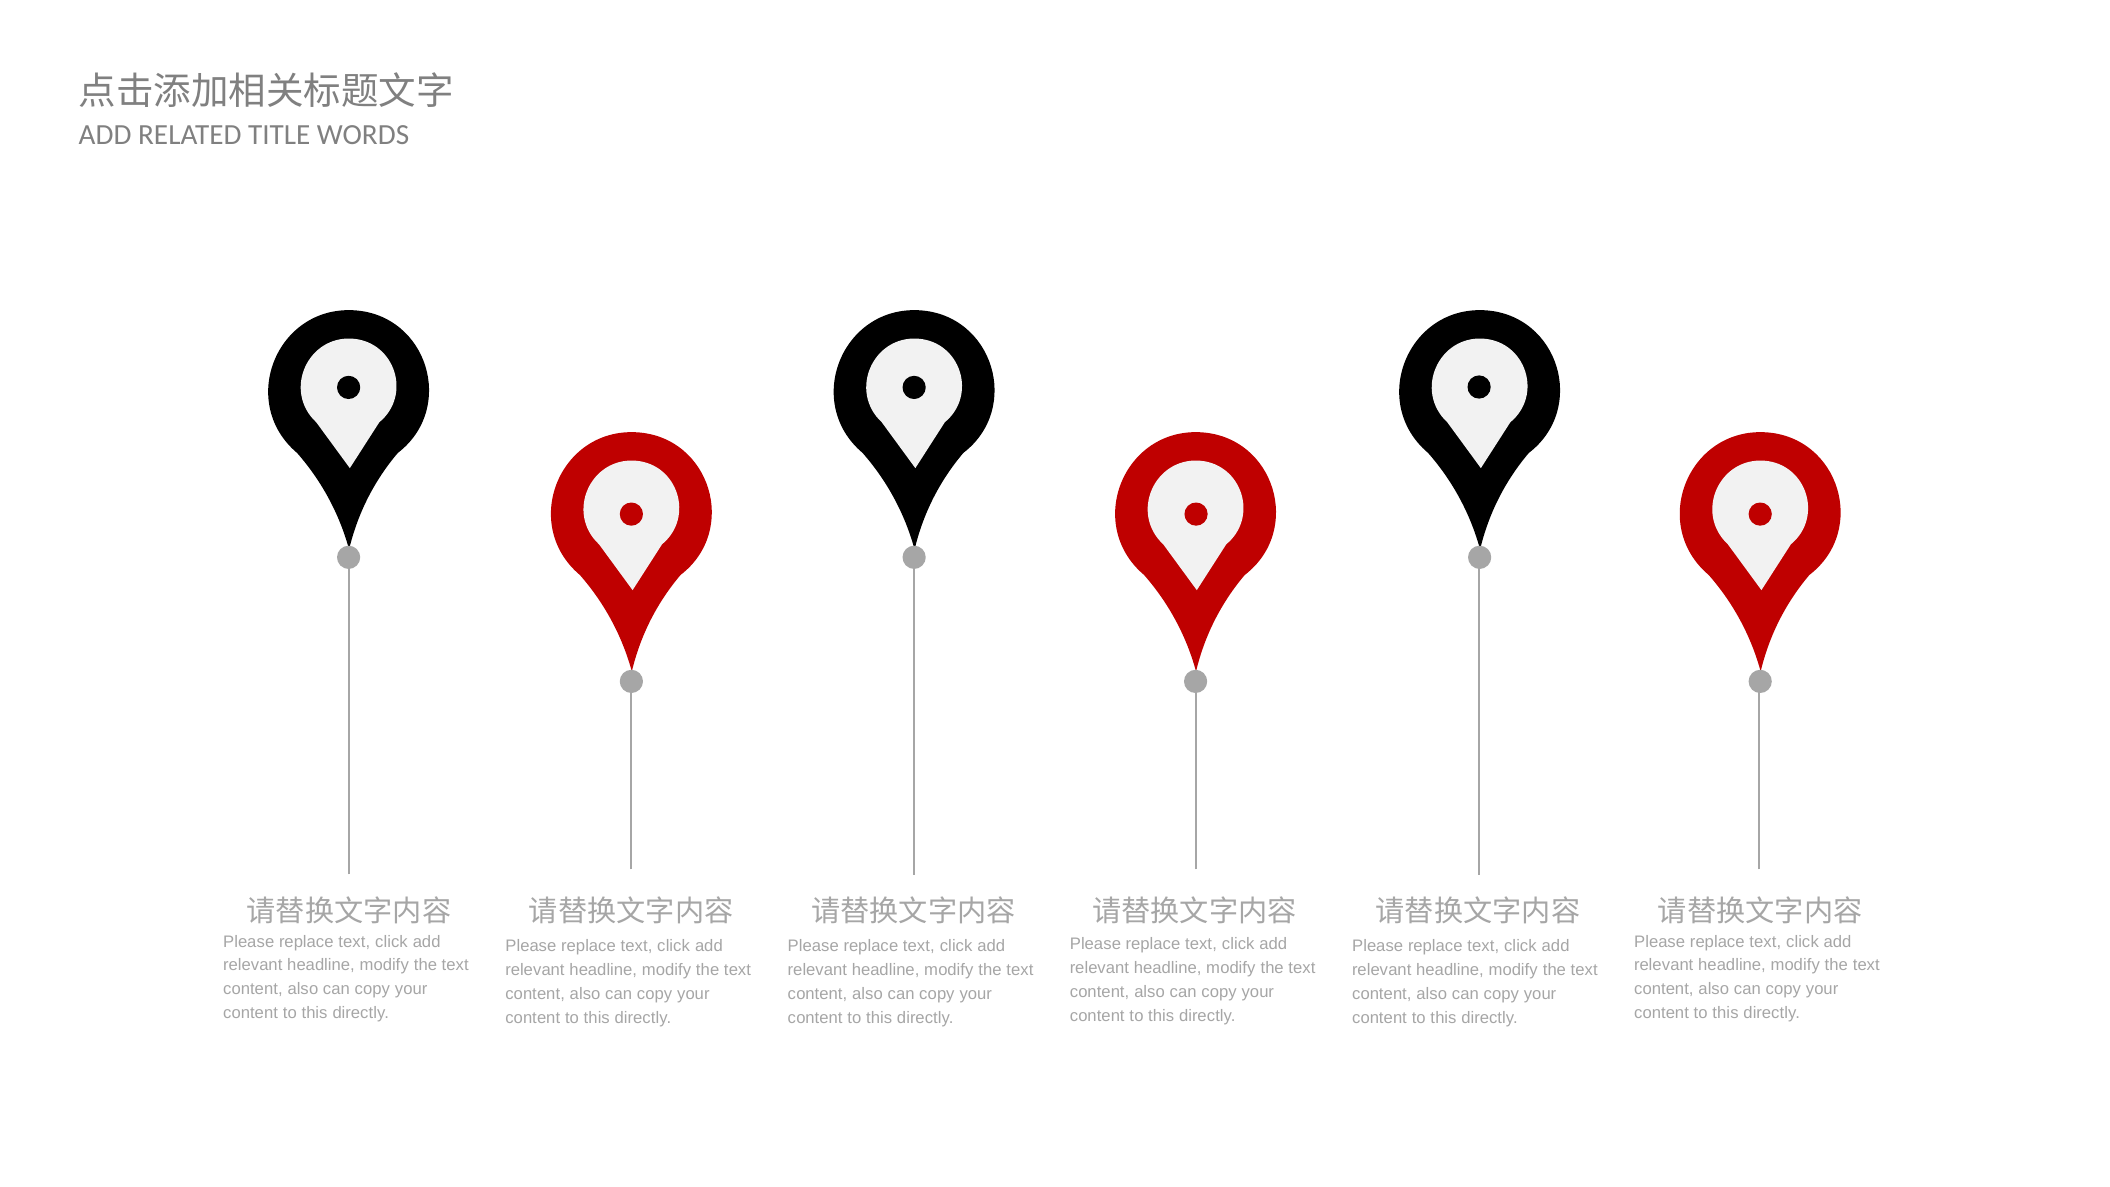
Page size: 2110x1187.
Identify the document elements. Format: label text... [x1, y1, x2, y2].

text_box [1634, 432, 1887, 1022]
text_box ADD RELATED TITLE WORDS [62, 107, 426, 159]
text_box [787, 310, 1040, 1027]
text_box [505, 432, 758, 1027]
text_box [1351, 310, 1604, 1027]
text_box 点击添加相关标题文字 [62, 59, 470, 121]
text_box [223, 310, 475, 1022]
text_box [1069, 432, 1322, 1024]
